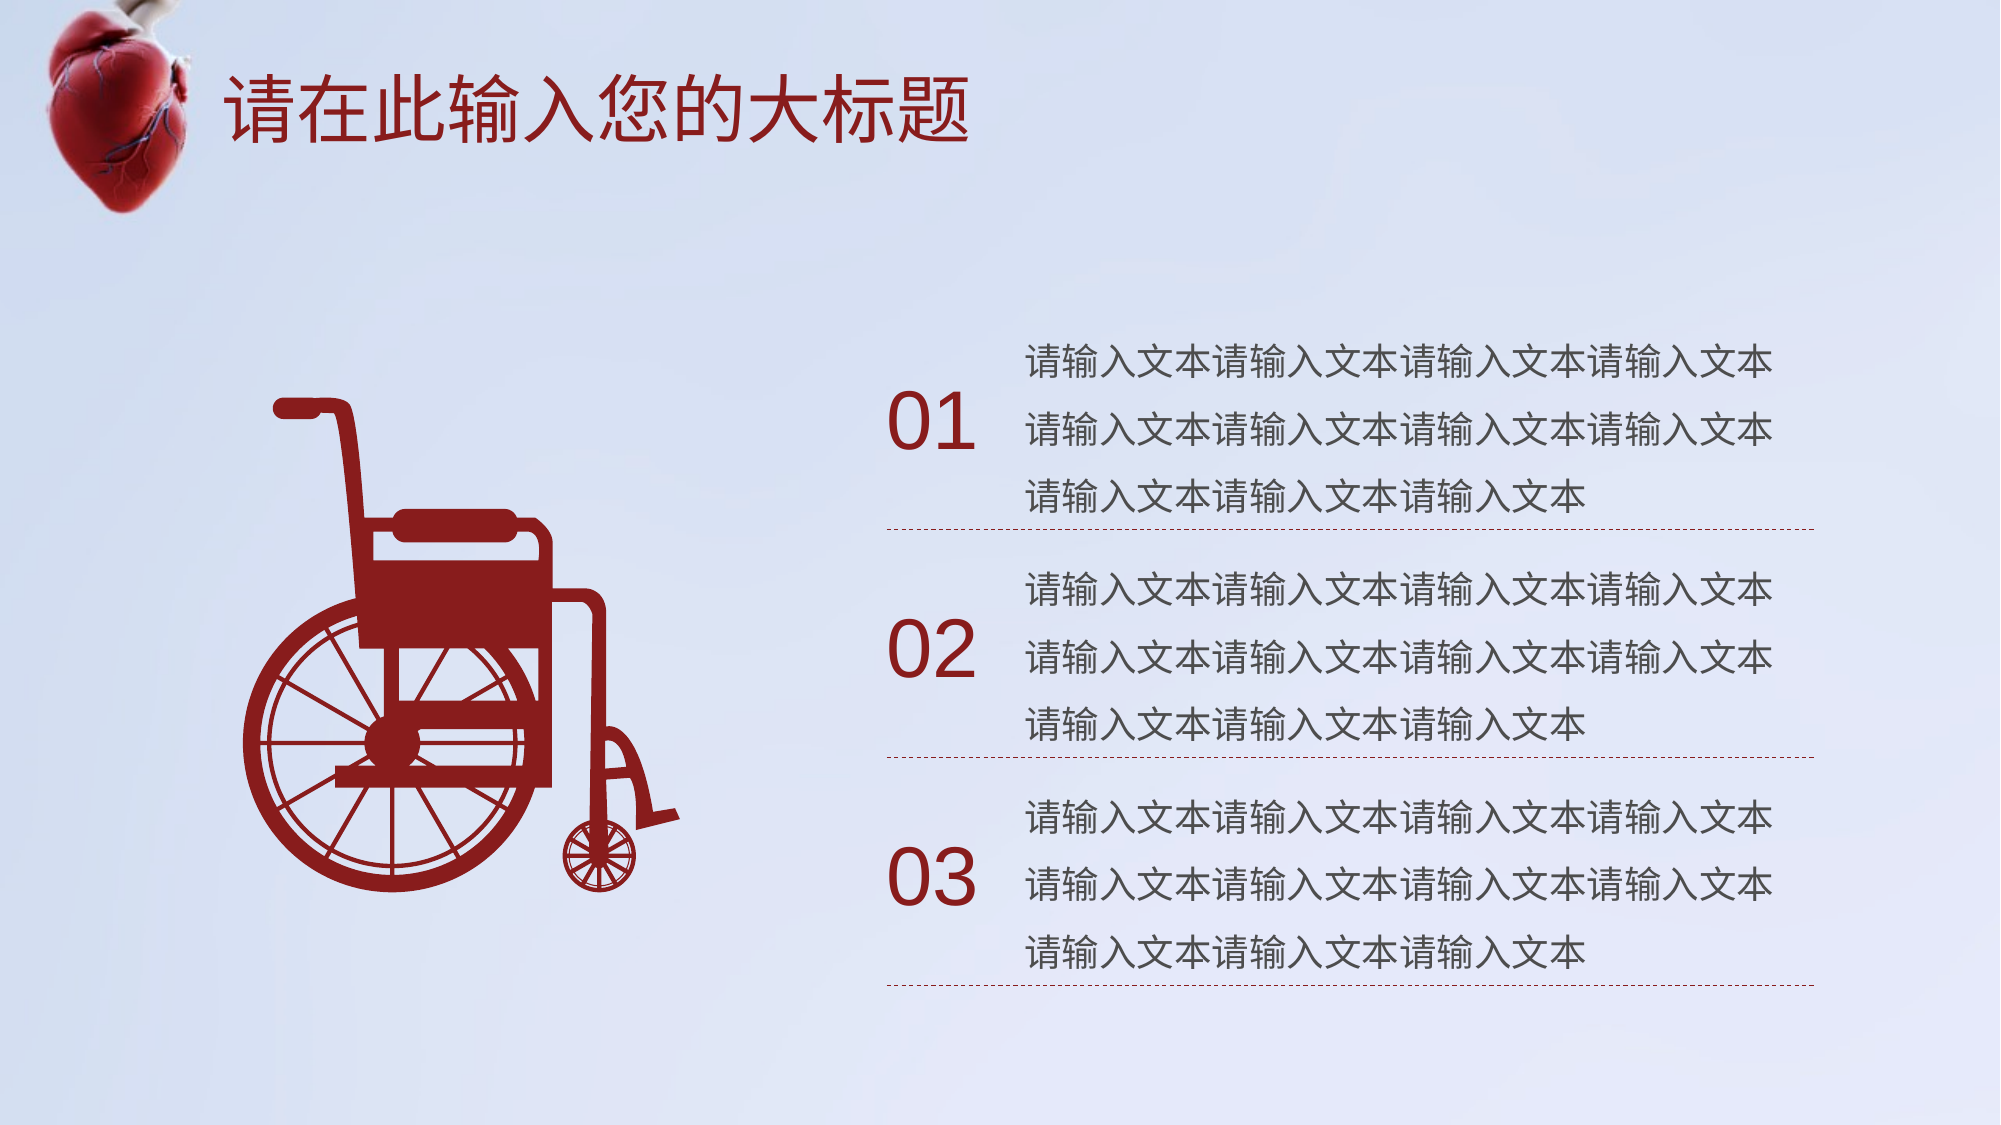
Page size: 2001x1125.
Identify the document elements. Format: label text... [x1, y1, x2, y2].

text_box 02 [856, 586, 1010, 702]
text_box 请输入文本请输入文本请输入文本请输入文本请输入文本请输入文本请输入文本请输入文本请输入文本请输入文本请输入文本 [1009, 539, 1820, 751]
text_box 请输入文本请输入文本请输入文本请输入文本请输入文本请输入文本请输入文本请输入文本请输入文本请输入文本请输入文本 [1009, 767, 1820, 979]
picture [0, 0, 2000, 1125]
text_box 01 [856, 359, 1010, 474]
text_box [242, 397, 680, 893]
text_box 03 [856, 814, 1010, 930]
text_box 请输入文本请输入文本请输入文本请输入文本请输入文本请输入文本请输入文本请输入文本请输入文本请输入文本请输入文本 [1009, 311, 1820, 523]
title 请在此输入您的大标题 [206, 44, 1876, 184]
